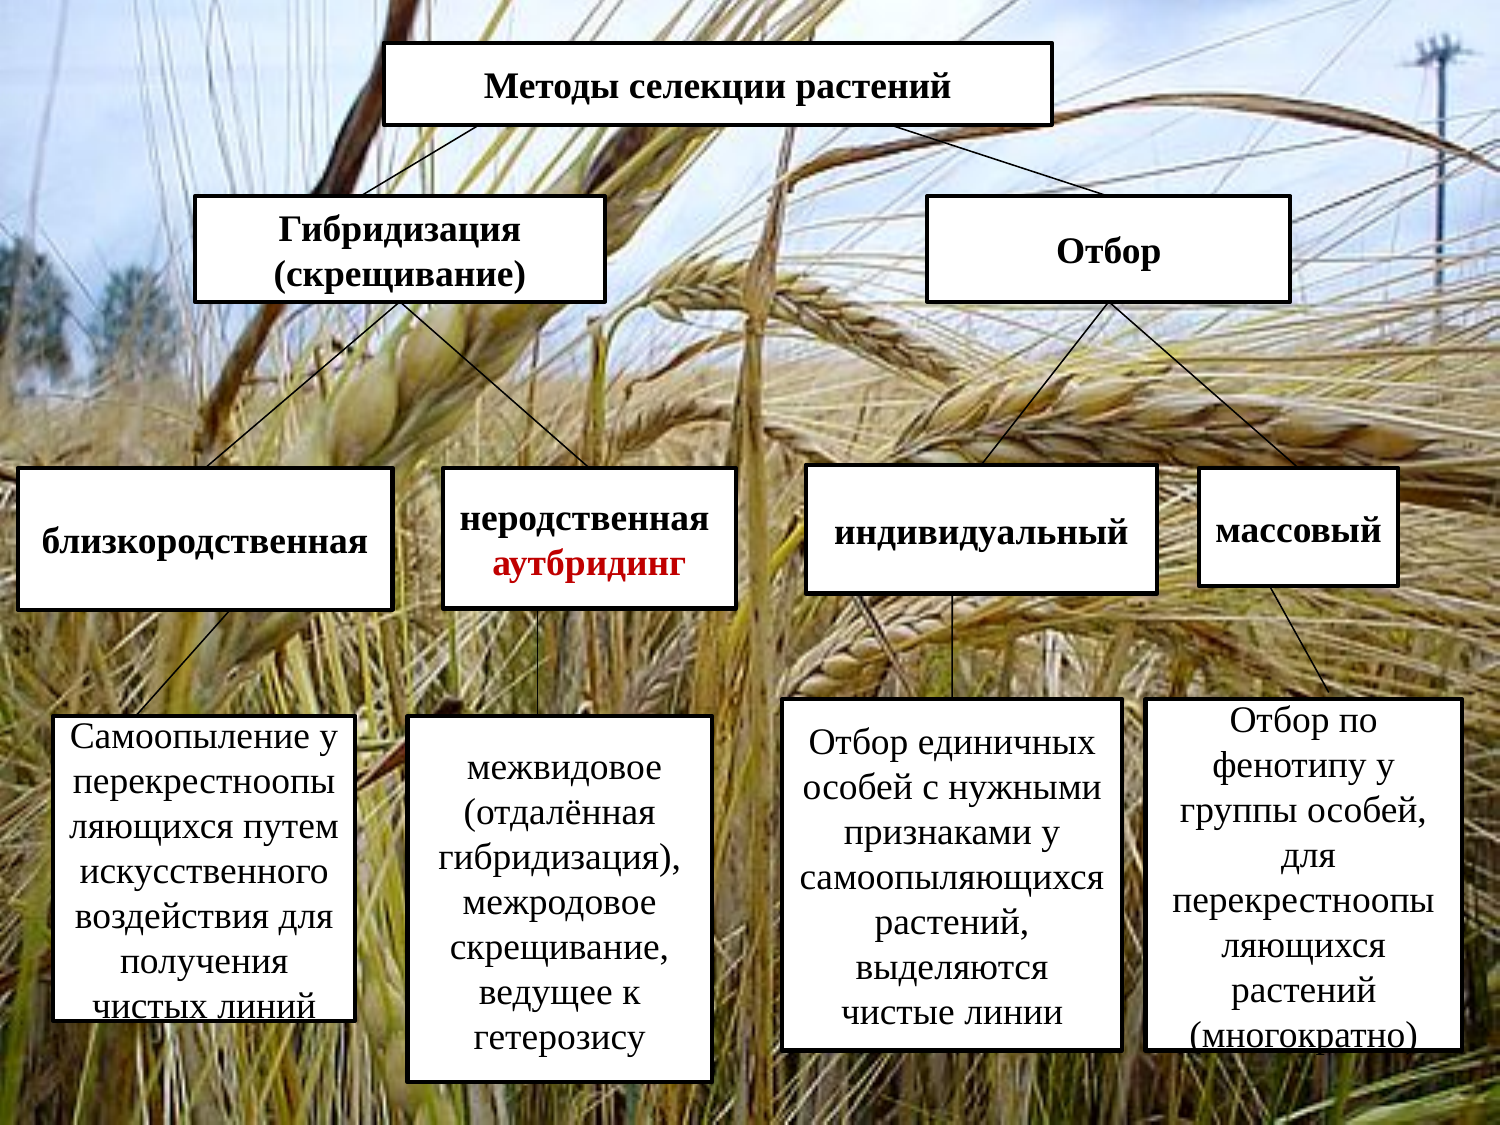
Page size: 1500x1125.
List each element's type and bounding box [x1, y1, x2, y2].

text_box [1108, 301, 1299, 469]
picture [0, 0, 1500, 1125]
text_box [981, 301, 1107, 465]
text_box [891, 125, 1109, 197]
text_box [399, 301, 590, 469]
text_box [1269, 585, 1329, 693]
text_box [359, 125, 479, 197]
text_box [204, 301, 398, 469]
text_box [135, 609, 231, 717]
